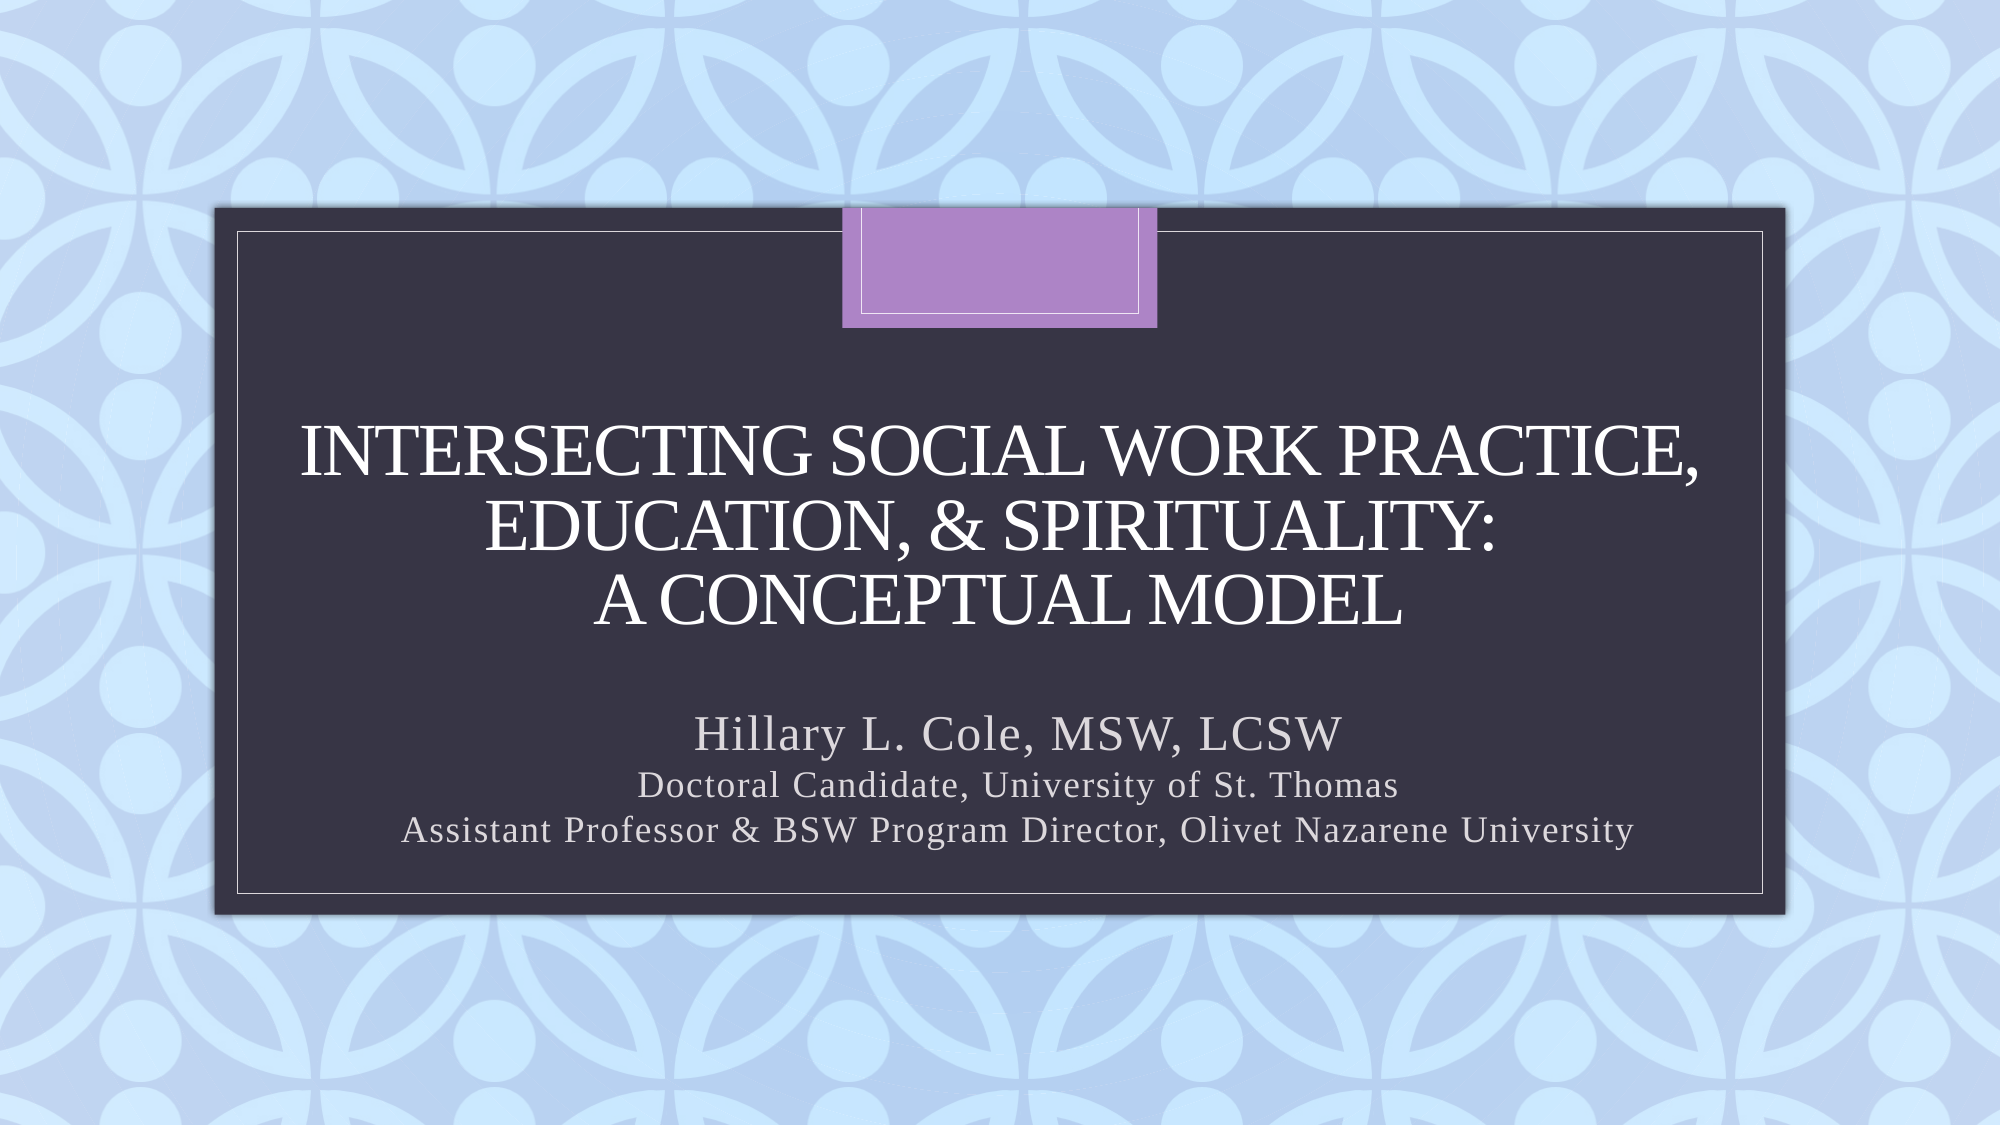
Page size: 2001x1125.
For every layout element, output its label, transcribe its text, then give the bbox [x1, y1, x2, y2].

subtitle Hillary L. Cole, MSW, LCSW Doctoral Candidate, University of St. Thomas Assistant Professor & BSW Program Director, Olivet Nazarene University [256, 692, 1782, 868]
title Intersecting social work practice, education, & Spirituality: A conceptual model [256, 315, 1744, 692]
